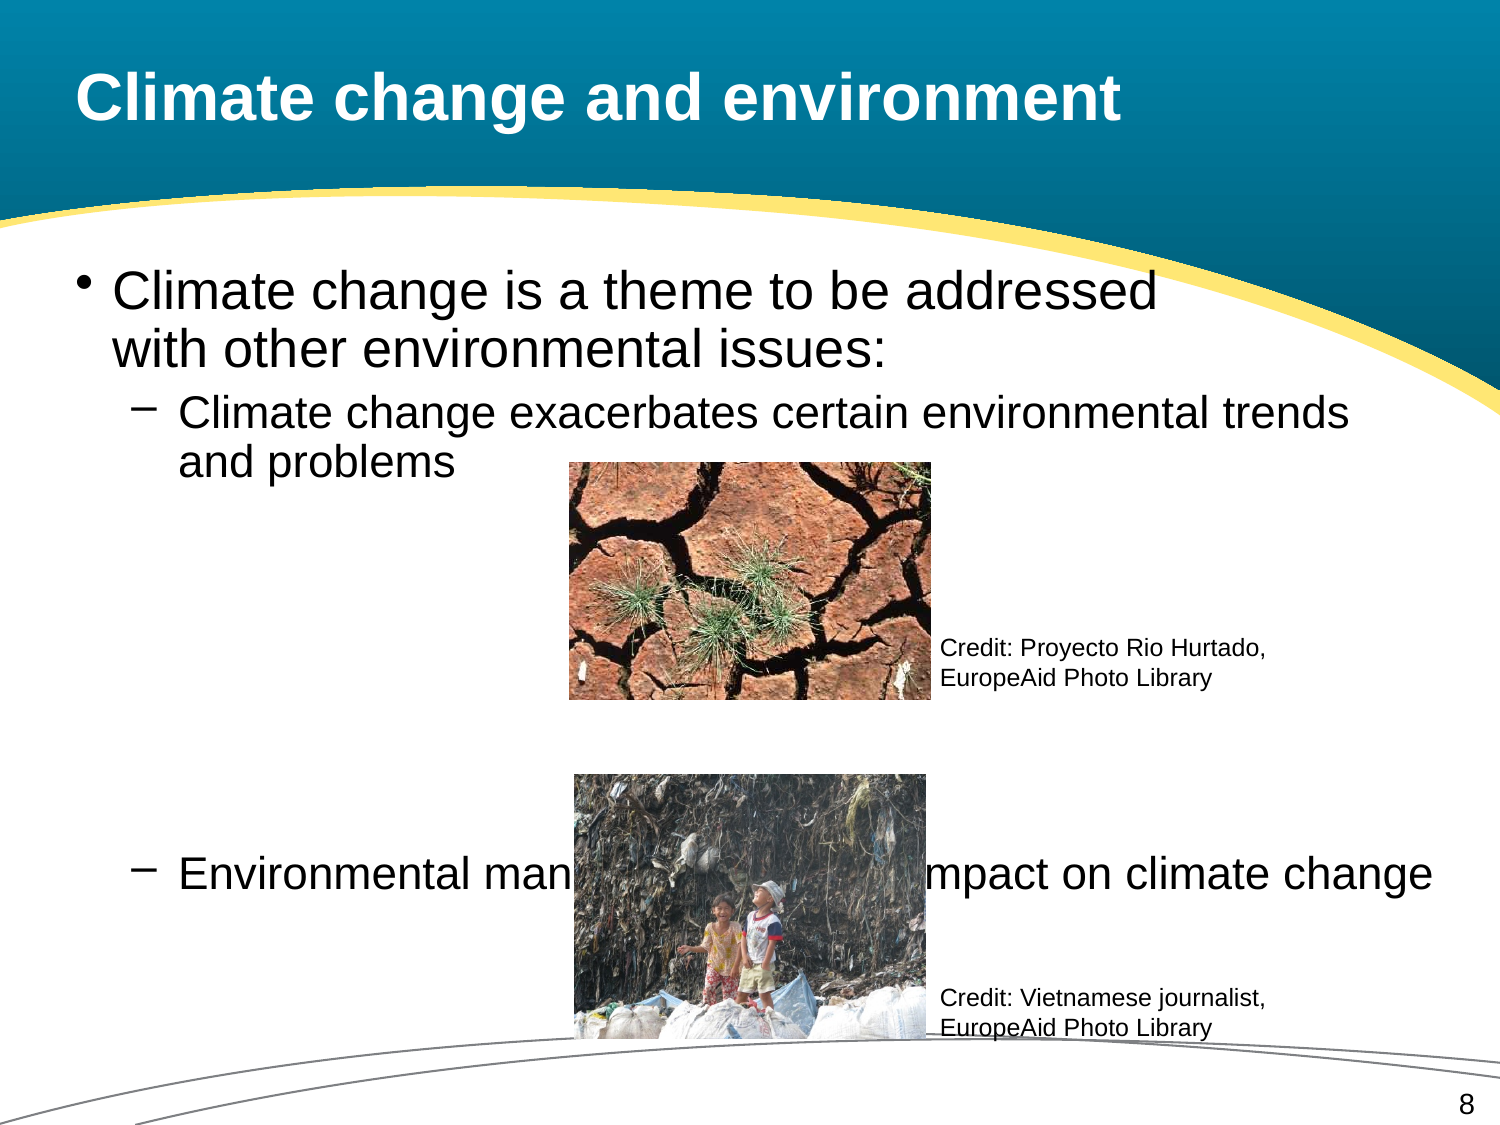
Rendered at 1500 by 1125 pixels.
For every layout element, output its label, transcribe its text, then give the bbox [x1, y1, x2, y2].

text_box Credit: Proyecto Rio Hurtado, EuropeAid Photo Library [935, 624, 1325, 699]
title Climate change and environment [74, 0, 1476, 188]
list Climate change is a theme to be addressed with other environmental issues: Climate change exacerbates certain environmental trends and problems Environmental management has an impact on climate change [74, 262, 1438, 1051]
picture [573, 774, 927, 1040]
picture [569, 462, 931, 701]
slide_number 8 [1124, 1084, 1476, 1113]
text_box Credit: Vietnamese journalist, EuropeAid Photo Library [924, 974, 1325, 1049]
